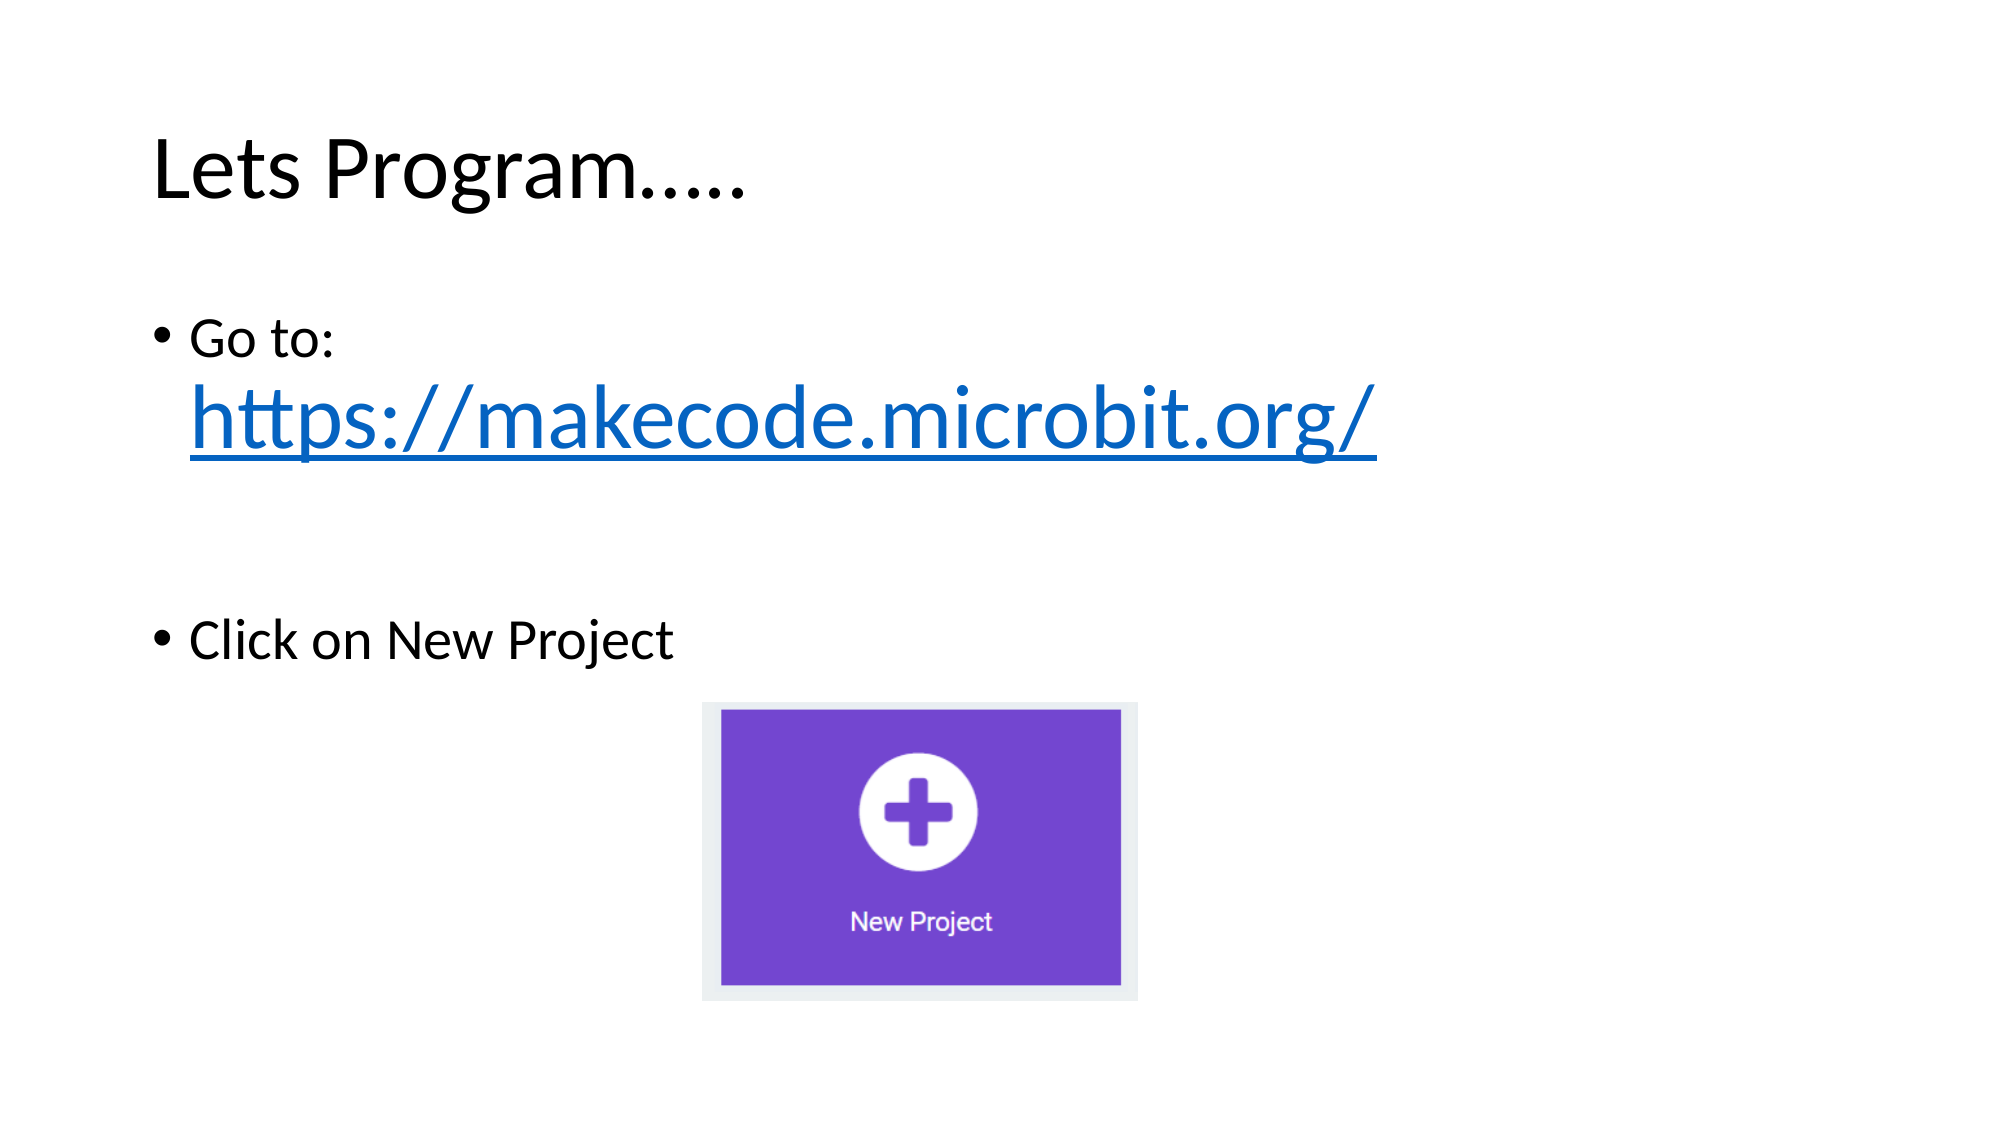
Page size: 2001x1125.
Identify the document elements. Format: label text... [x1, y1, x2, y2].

list Go to: https://makecode.microbit.org/ Click on New Project [137, 299, 1863, 1014]
title Lets Program….. [137, 59, 1863, 278]
picture [702, 702, 1138, 1001]
